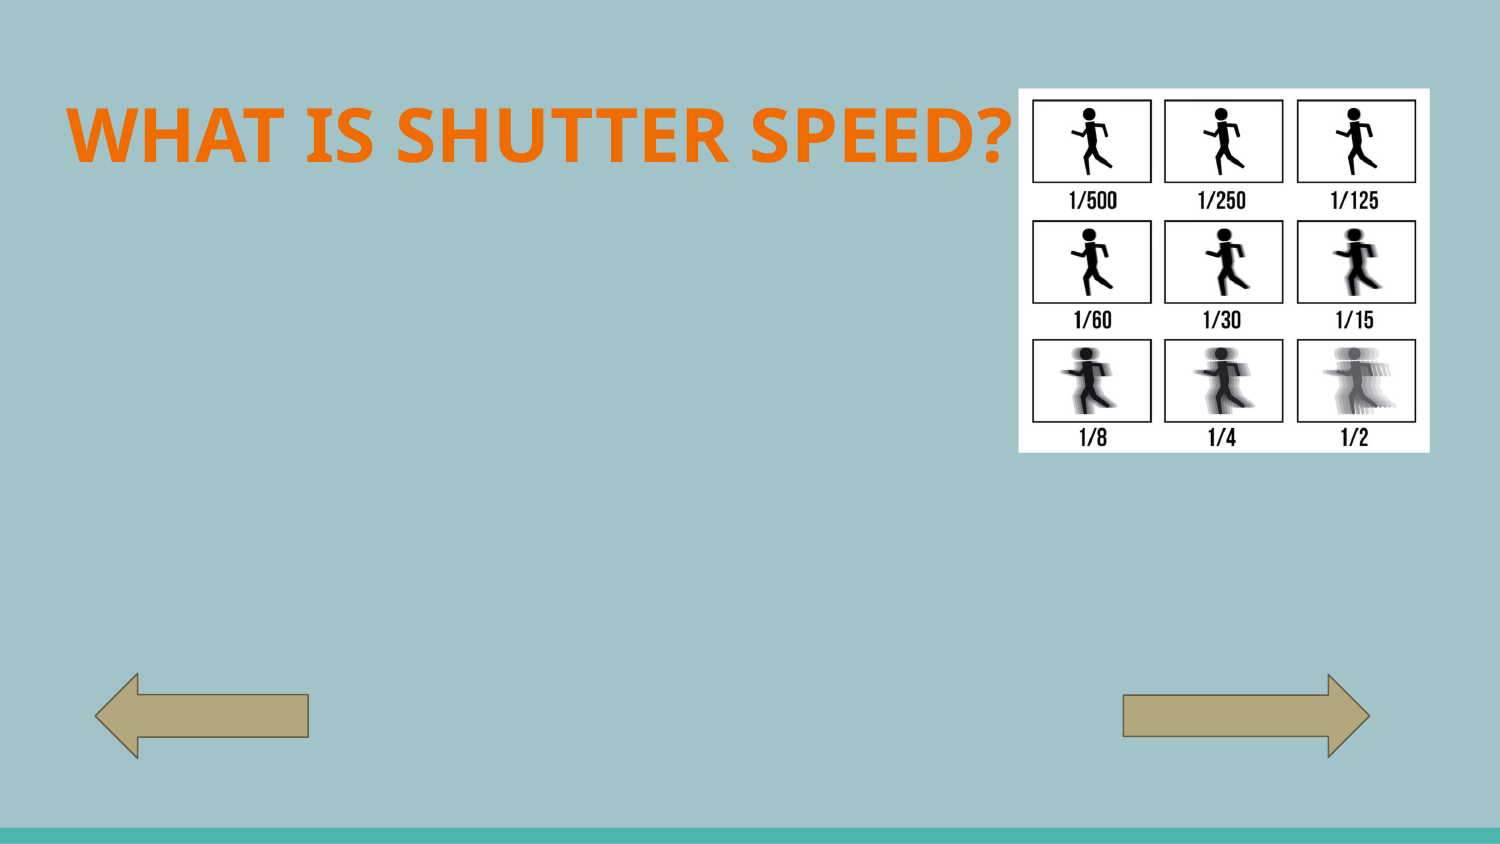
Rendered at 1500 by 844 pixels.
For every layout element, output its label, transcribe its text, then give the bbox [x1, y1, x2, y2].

picture [1018, 88, 1430, 453]
title WHAT IS SHUTTER SPEED? [51, 72, 1449, 189]
text_box [1123, 674, 1370, 758]
text_box [95, 673, 309, 759]
